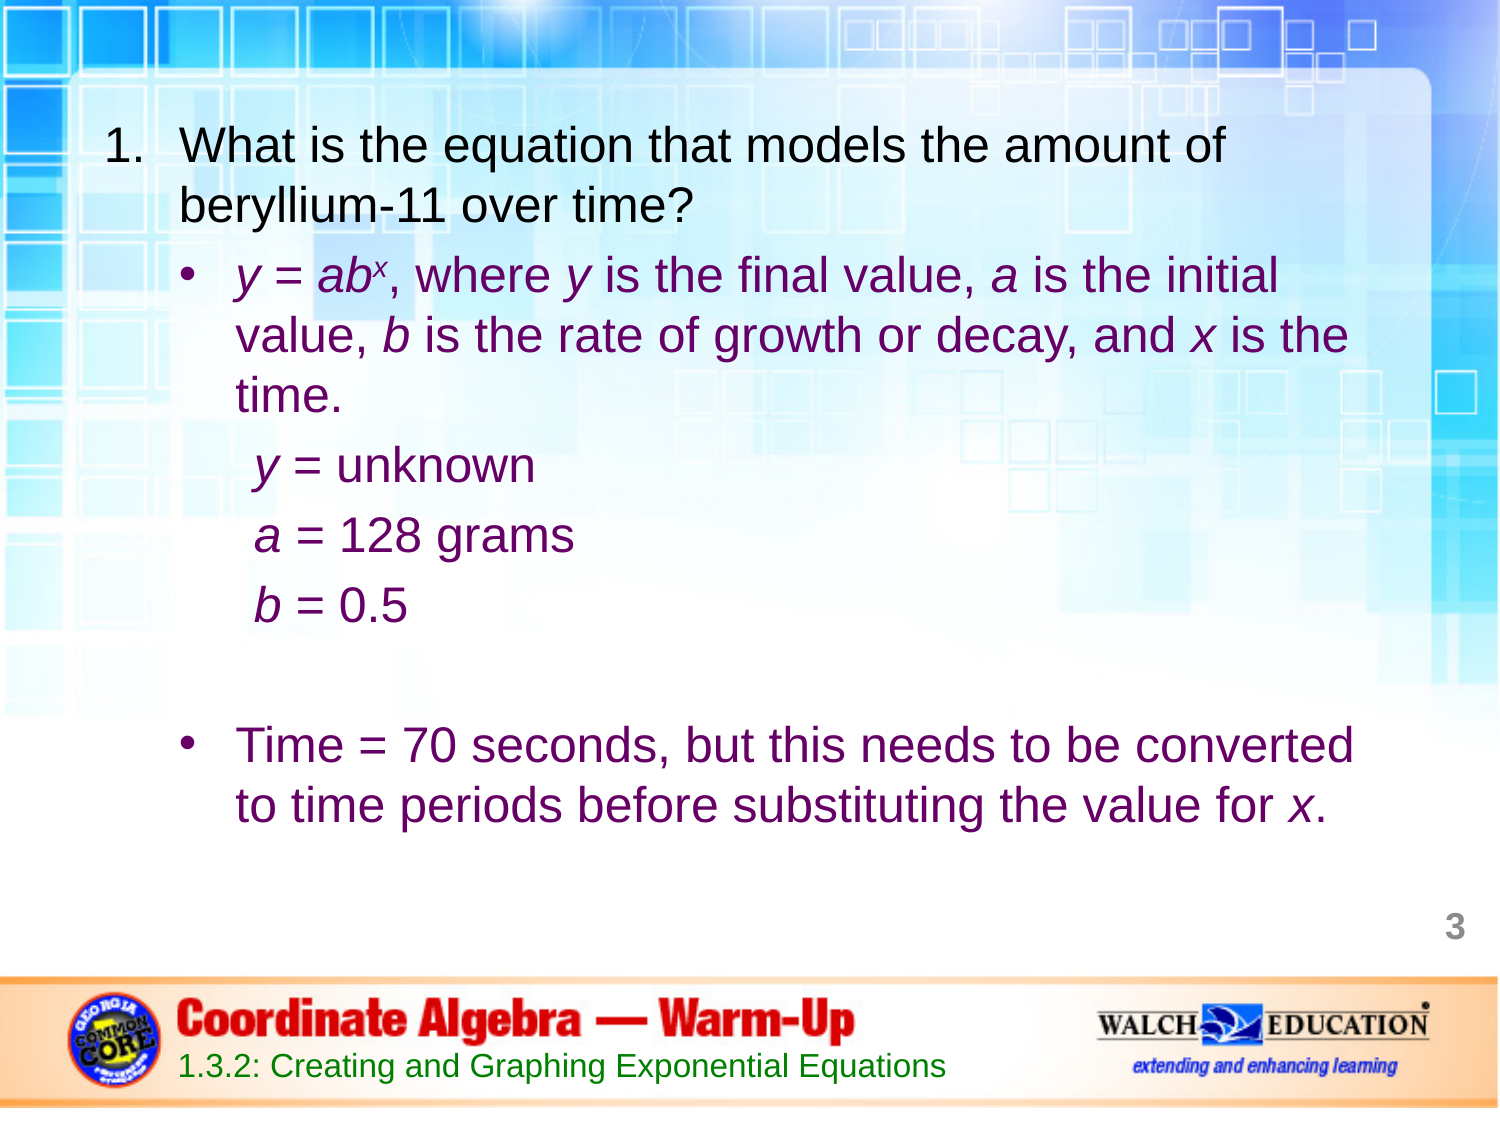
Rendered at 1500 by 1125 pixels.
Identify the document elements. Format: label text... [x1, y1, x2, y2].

slide_number 3 [1361, 901, 1481, 949]
subtitle What is the equation that models the amount of beryllium-11 over time? y = abx, where y is the final value, a is the initial value, b is the rate of growth or decay, and x is the time. y = unknown a = 128 grams b = 0.5 Time = 70 seconds, but this needs to be converted to time periods before substituting the value for x. [89, 105, 1419, 925]
picture [0, 0, 1500, 1108]
list 1.3.2: Creating and Graphing Exponential Equations [162, 1036, 1070, 1080]
